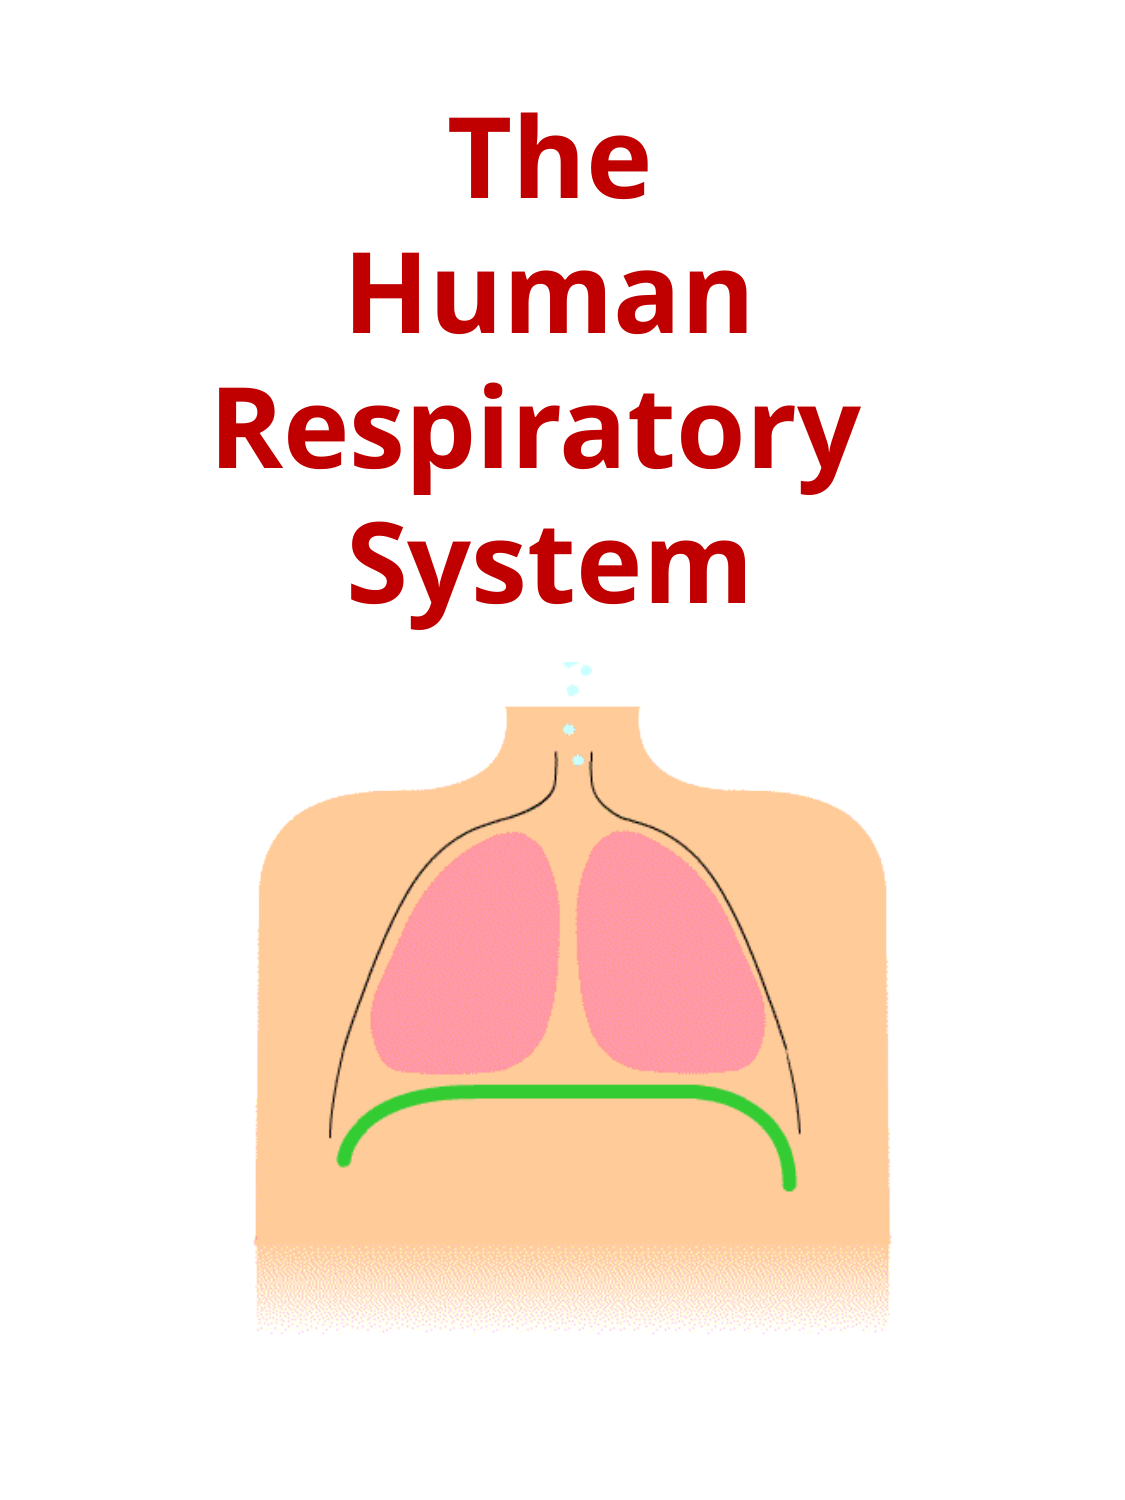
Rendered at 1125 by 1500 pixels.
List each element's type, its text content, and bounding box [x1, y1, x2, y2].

title The Human Respiratory System [62, 0, 1038, 713]
picture [137, 662, 1083, 1351]
